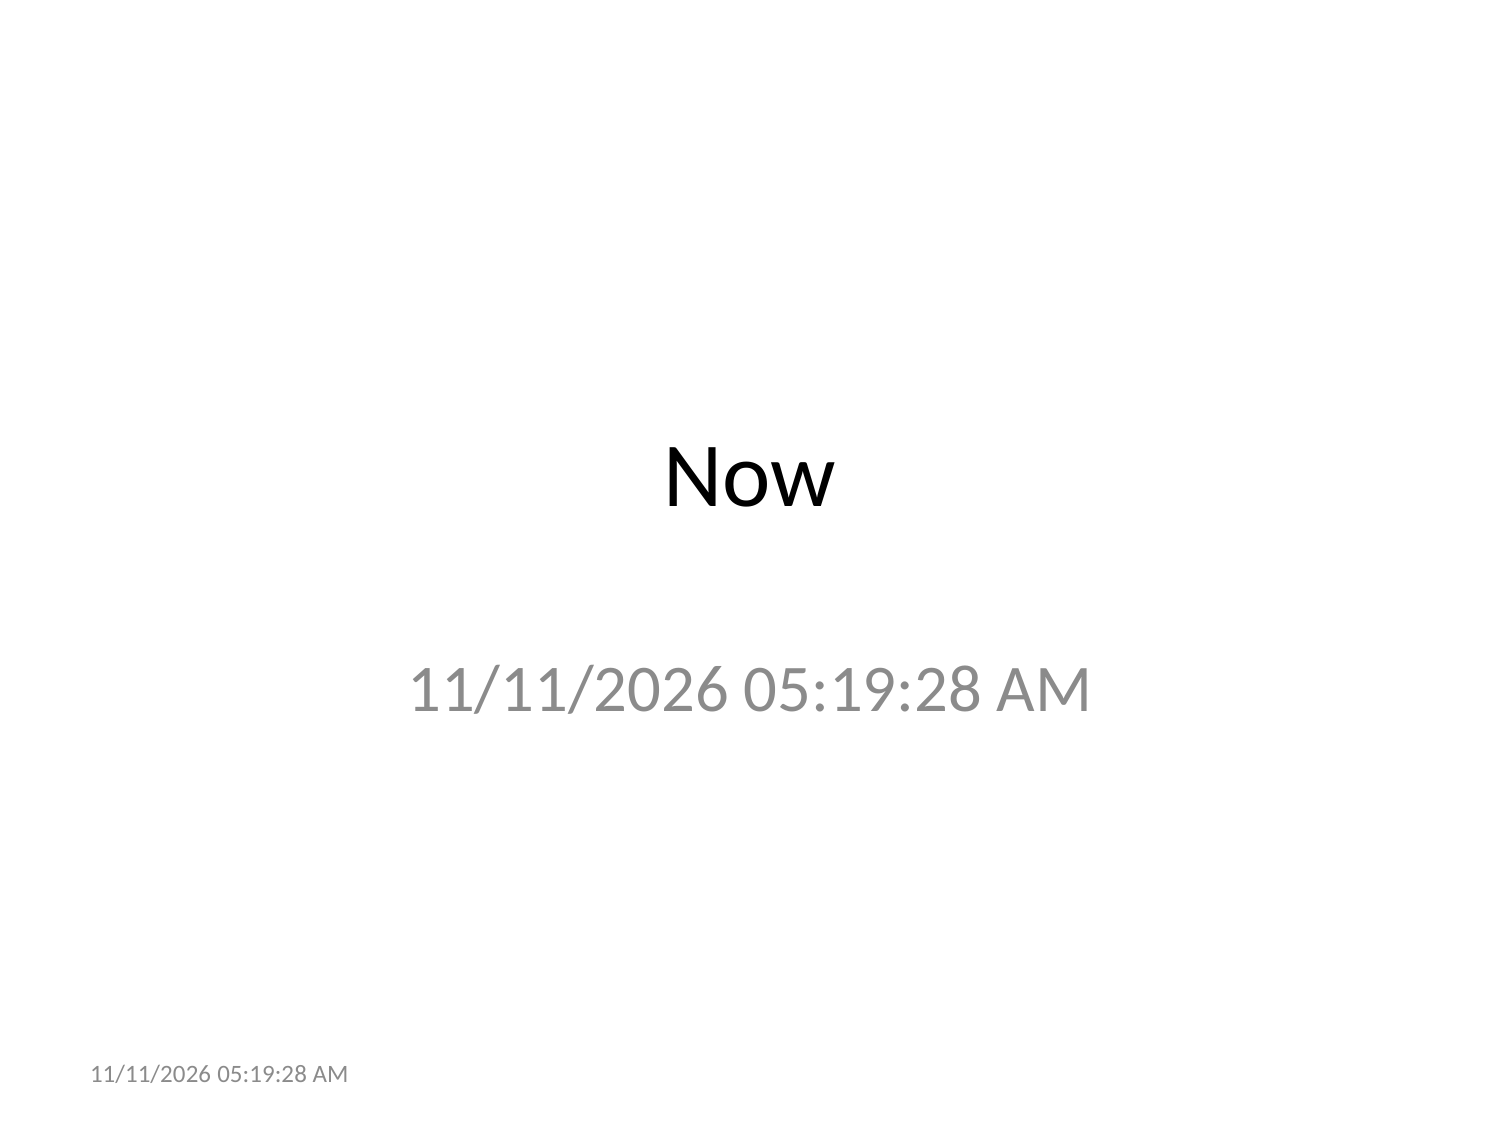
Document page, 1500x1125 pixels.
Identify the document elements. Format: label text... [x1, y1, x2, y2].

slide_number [75, 1042, 425, 1103]
subtitle 2011-12-19 10:20:04 AM [225, 637, 1275, 925]
title Now [112, 349, 1388, 591]
